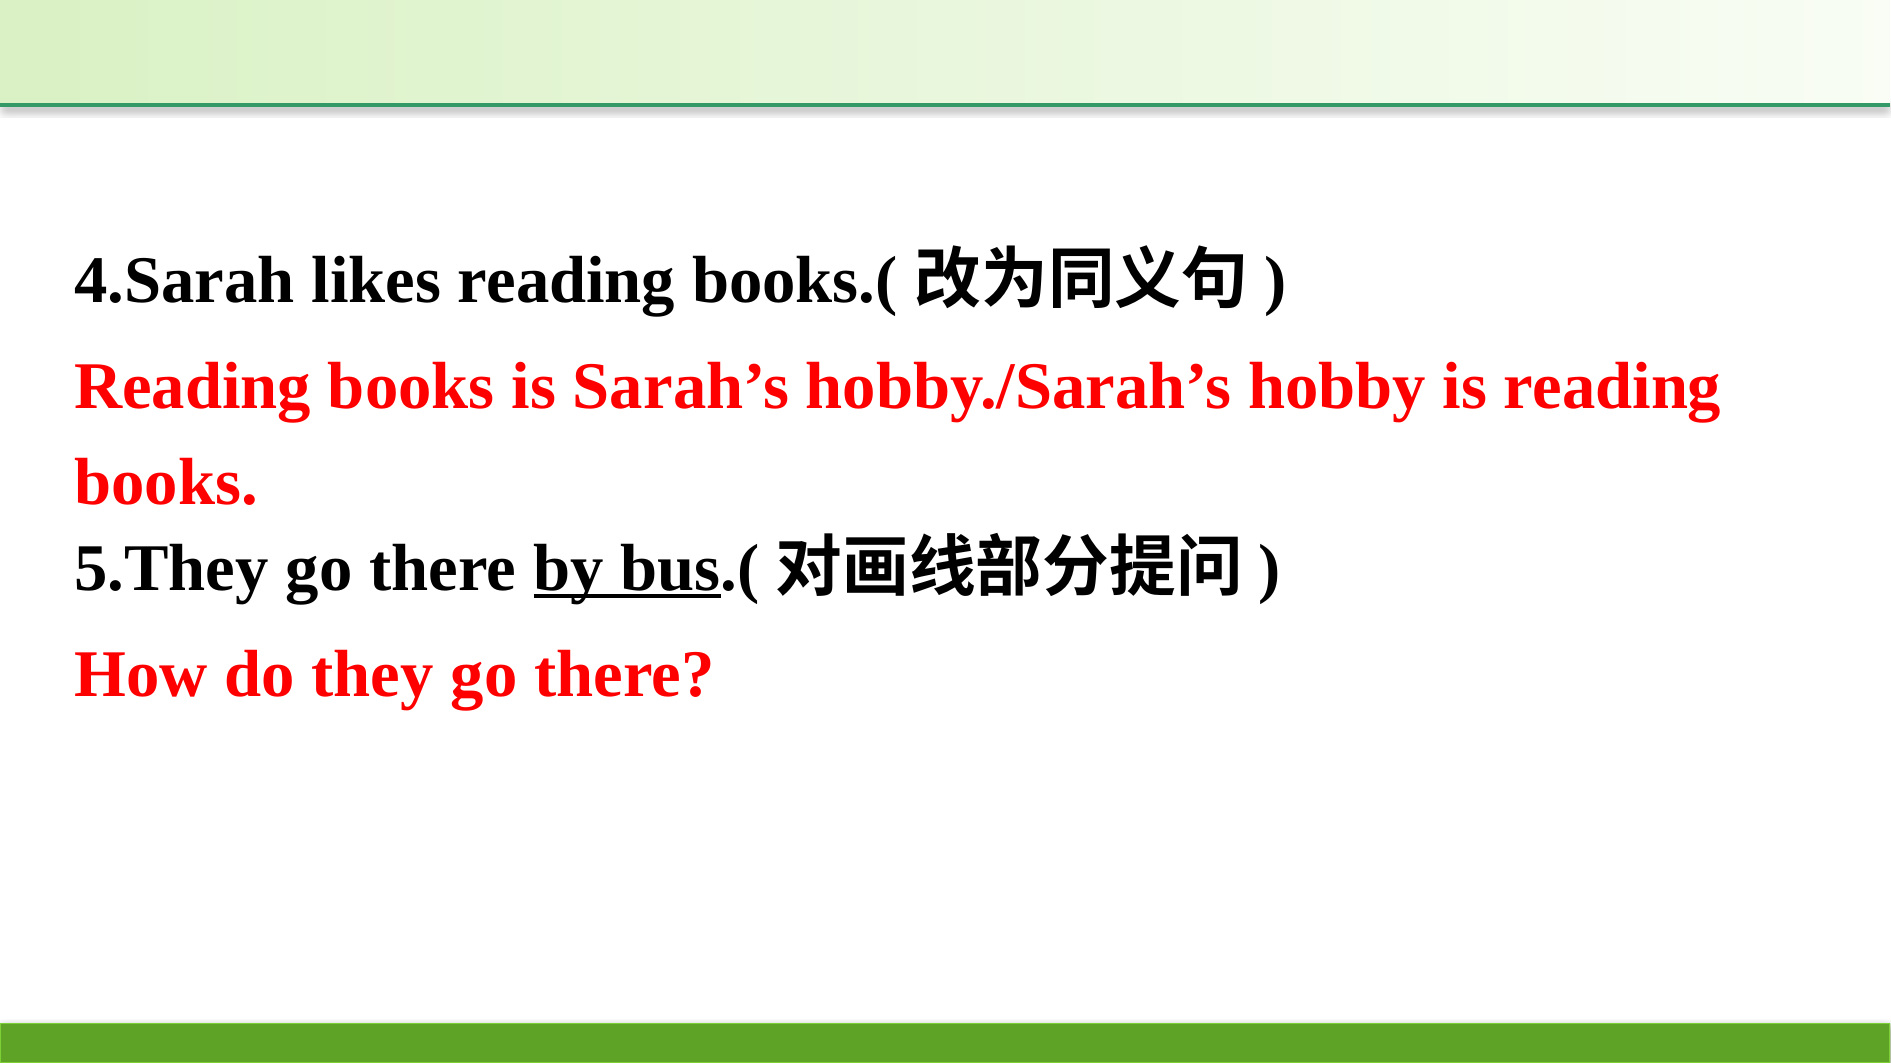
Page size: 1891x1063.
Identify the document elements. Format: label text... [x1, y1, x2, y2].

text_box 4.Sarah likes reading books.(改为同义句) 5.They go there by bus.(对画线部分提问) [59, 212, 1833, 318]
text_box Reading books is Sarah’s hobby./Sarah’s hobby is reading books. How do they go there? [59, 318, 1833, 718]
